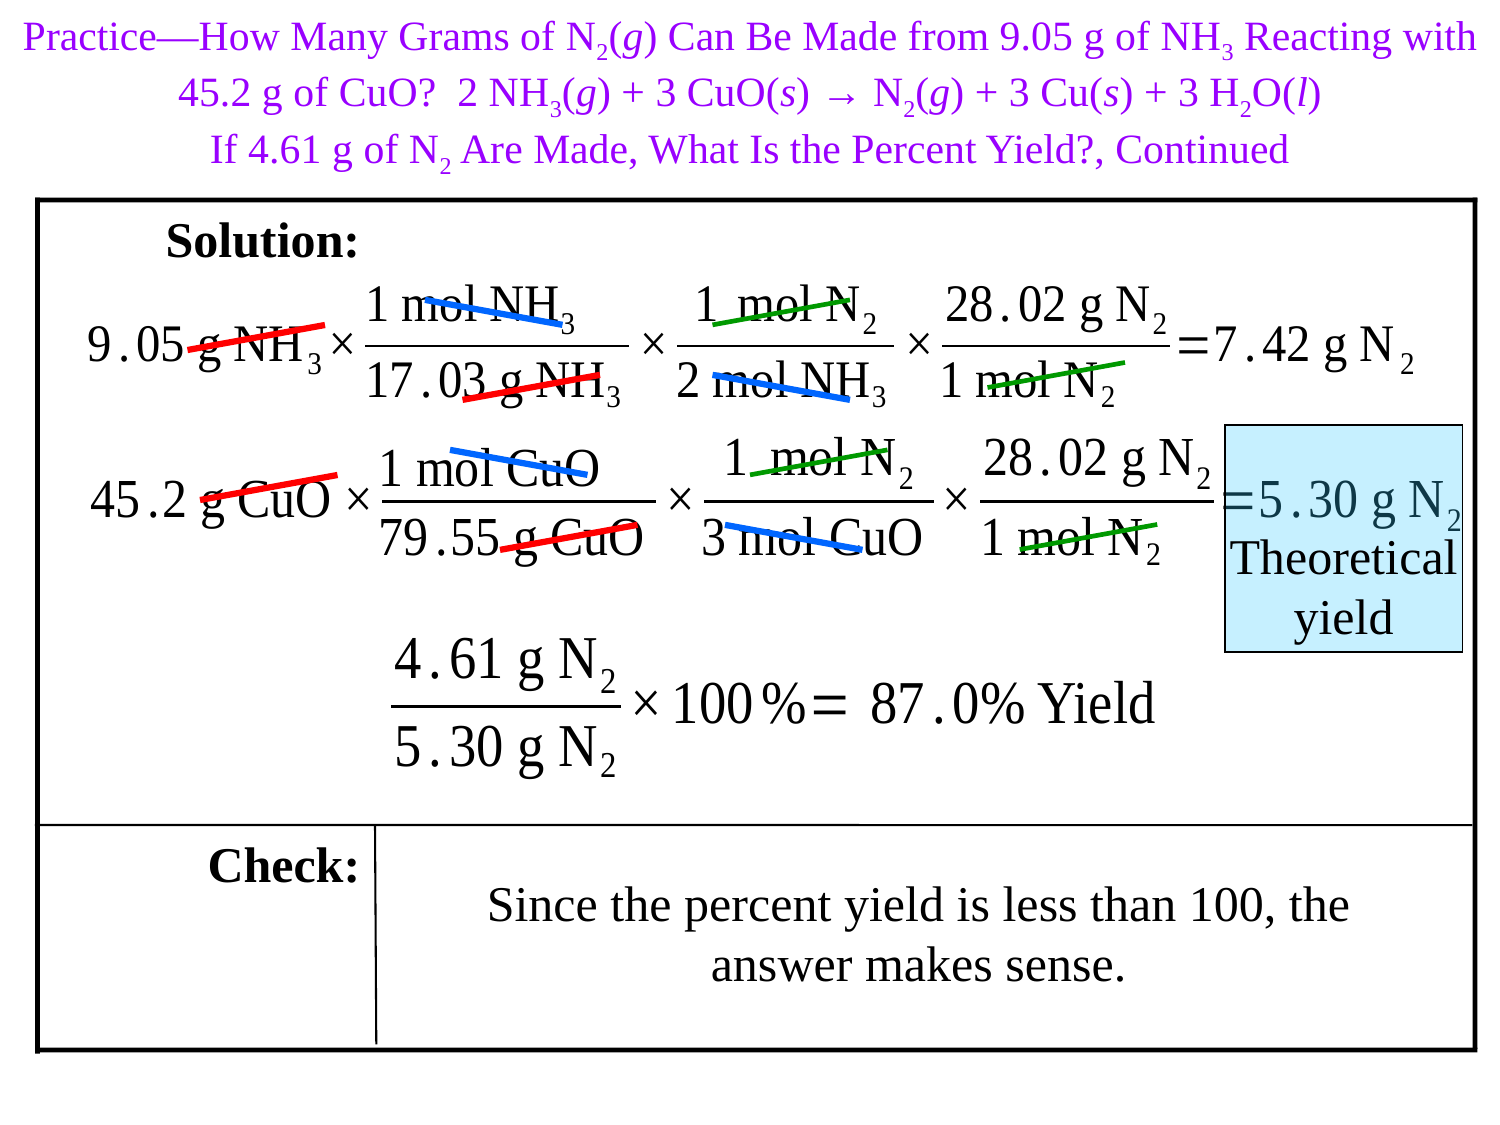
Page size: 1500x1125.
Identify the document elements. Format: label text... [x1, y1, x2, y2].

text_box Practice—How Many Grams of N2(g) Can Be Made from 9.05 g of NH3 Reacting with 45.2 g of CuO? 2 NH3(g) + 3 CuO(s) → N2(g) + 3 Cu(s) + 3 H2O(l) If 4.61 g of N2 Are Made, What Is the Percent Yield?, Continued [0, 37, 1500, 150]
text_box Since the percent yield is less than 100, the answer makes sense. [412, 826, 1425, 1038]
text_box Theoretical yield [1224, 425, 1463, 652]
text_box Check: [38, 826, 375, 960]
text_box Solution: [37, 199, 375, 461]
